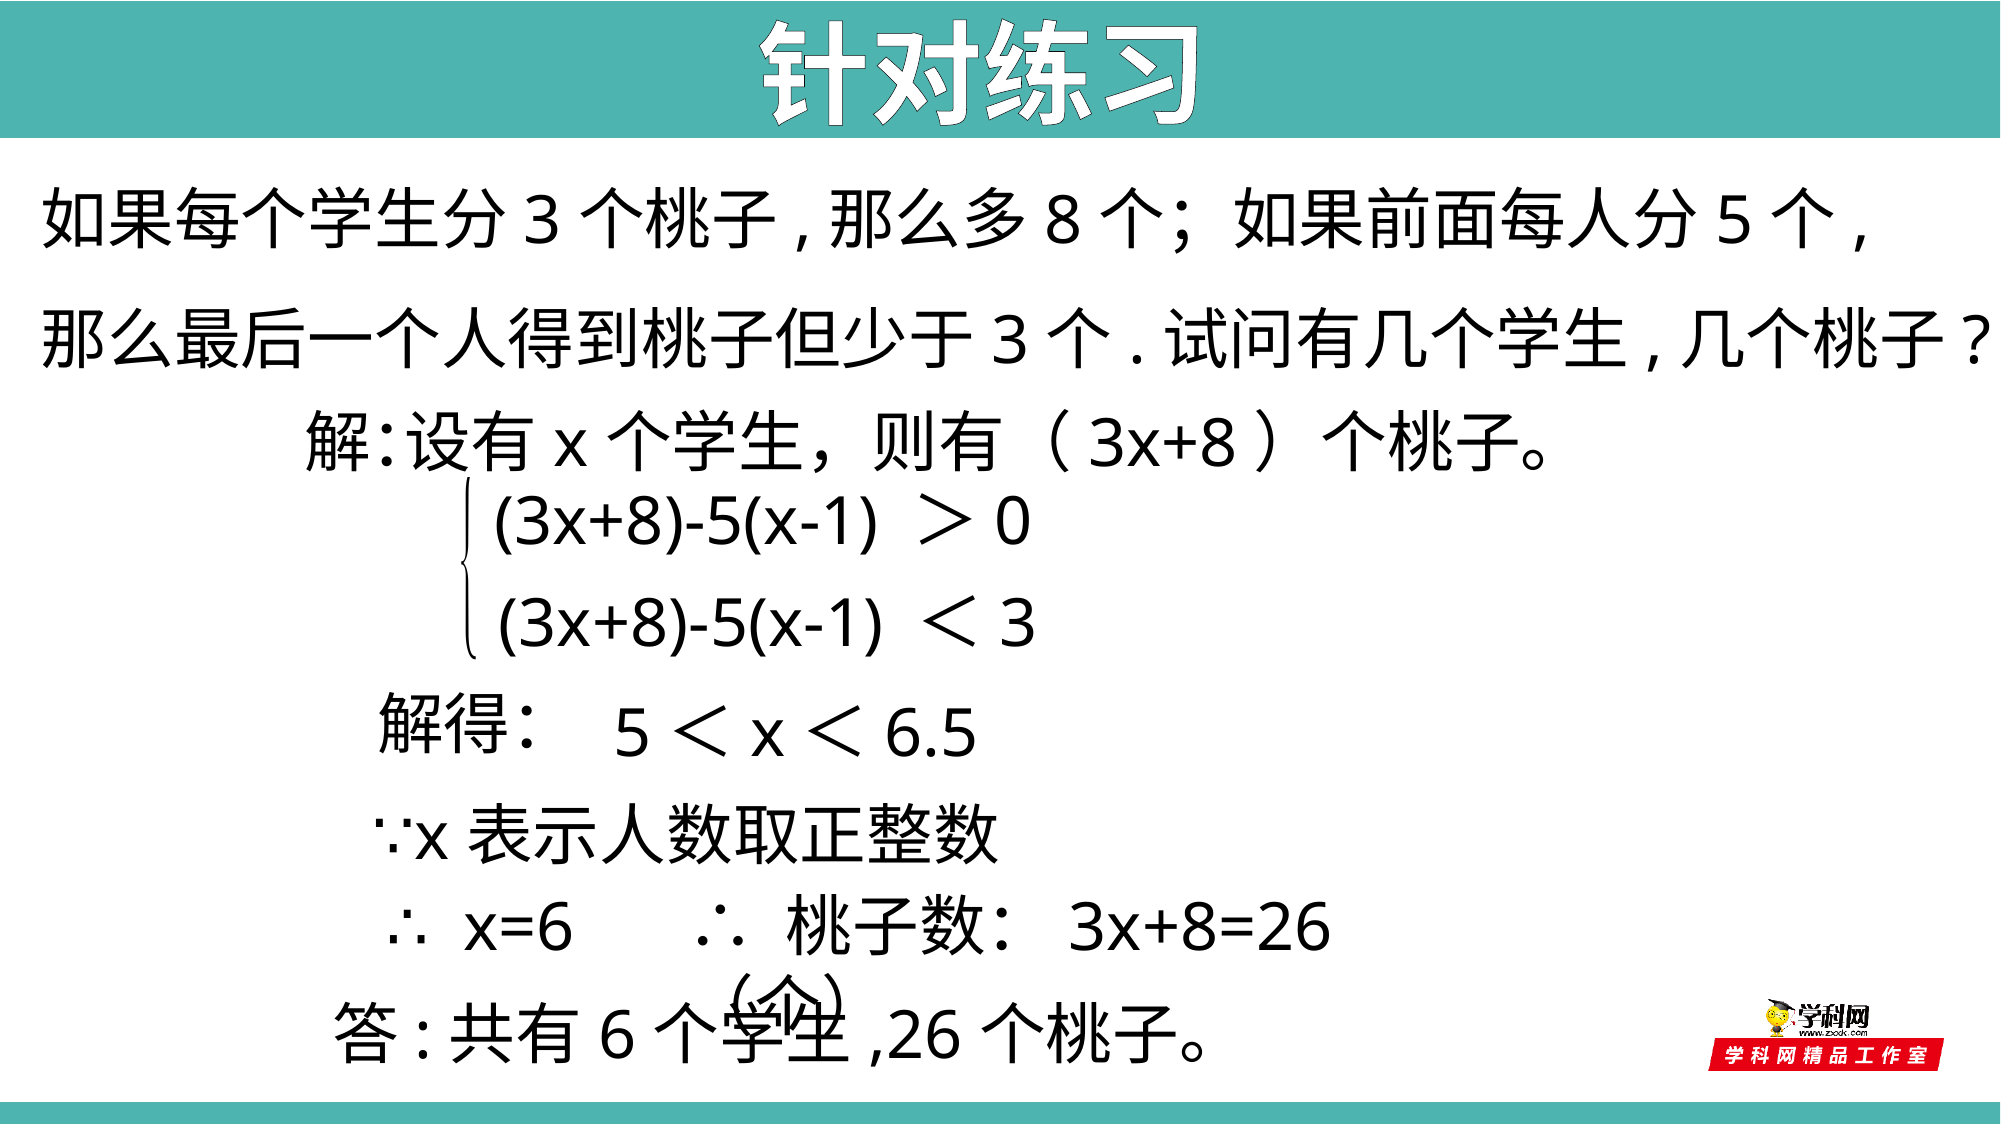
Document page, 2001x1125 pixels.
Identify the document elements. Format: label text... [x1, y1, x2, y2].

text_box ∵x表示人数取正整数 [357, 785, 1015, 881]
text_box 解得： [362, 674, 593, 770]
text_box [288, 392, 1732, 489]
text_box 针对练习 [742, 0, 1223, 146]
text_box (3x+8)-5(x-1) ＜3 [527, 572, 1053, 668]
text_box (3x+8)-5(x-1) ＞0 [527, 489, 1206, 565]
text_box 5＜x＜6.5 [598, 682, 1006, 777]
picture [0, 1, 2001, 1124]
text_box ∴ 桃子数：3x+8=26（个） [673, 876, 1502, 1051]
text_box ∴ x=6 [371, 875, 591, 971]
text_box 答:共有6个学生,26个桃子。 [317, 984, 1261, 1080]
text_box 如果每个学生分3个桃子,那么多8个；如果前面每人分5个,那么最后一个人得到桃子但少于3个.试问有几个学生,几个桃子? [25, 129, 1968, 385]
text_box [451, 489, 527, 679]
